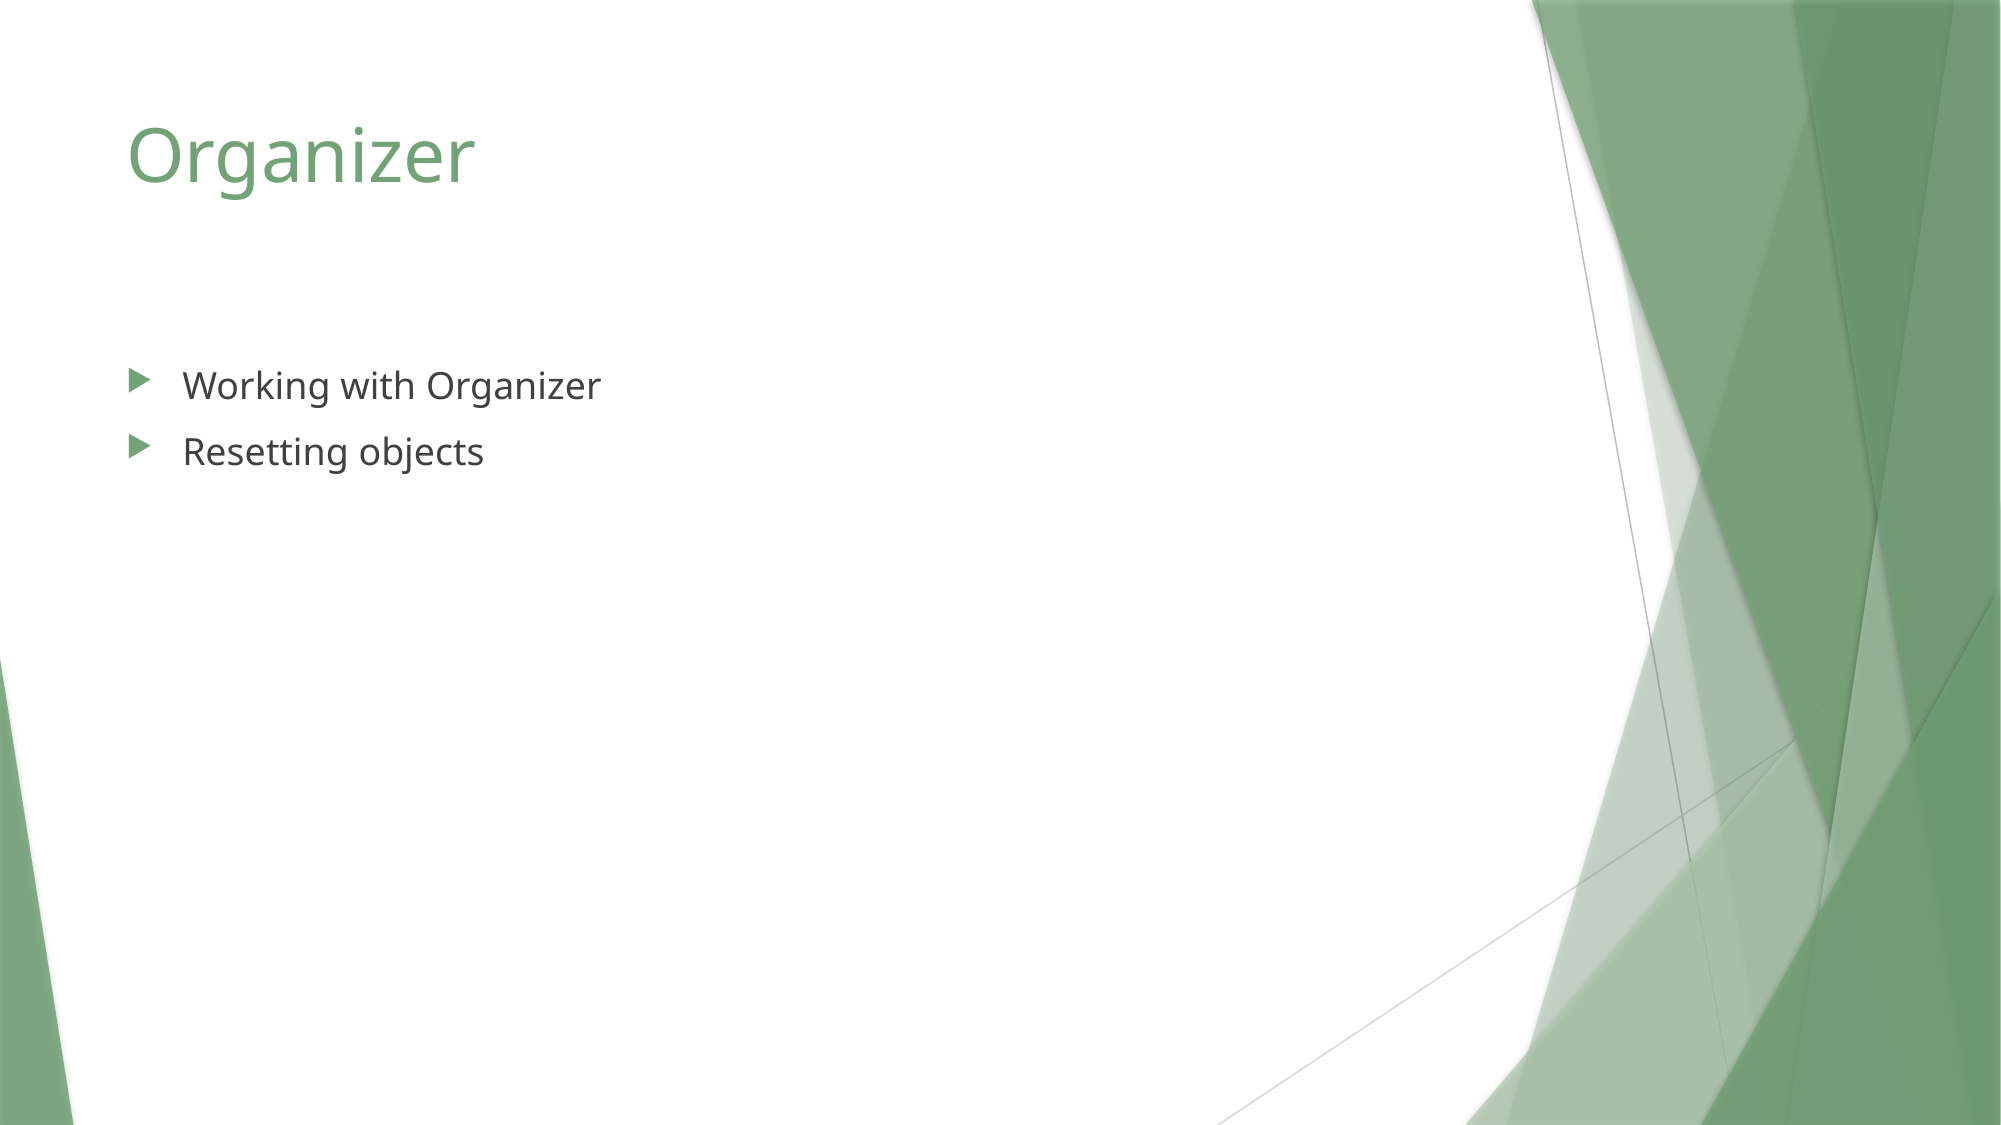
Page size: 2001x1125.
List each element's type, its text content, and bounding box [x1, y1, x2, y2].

list Working with Organizer Resetting objects [111, 354, 1522, 992]
title Organizer [111, 99, 1522, 317]
